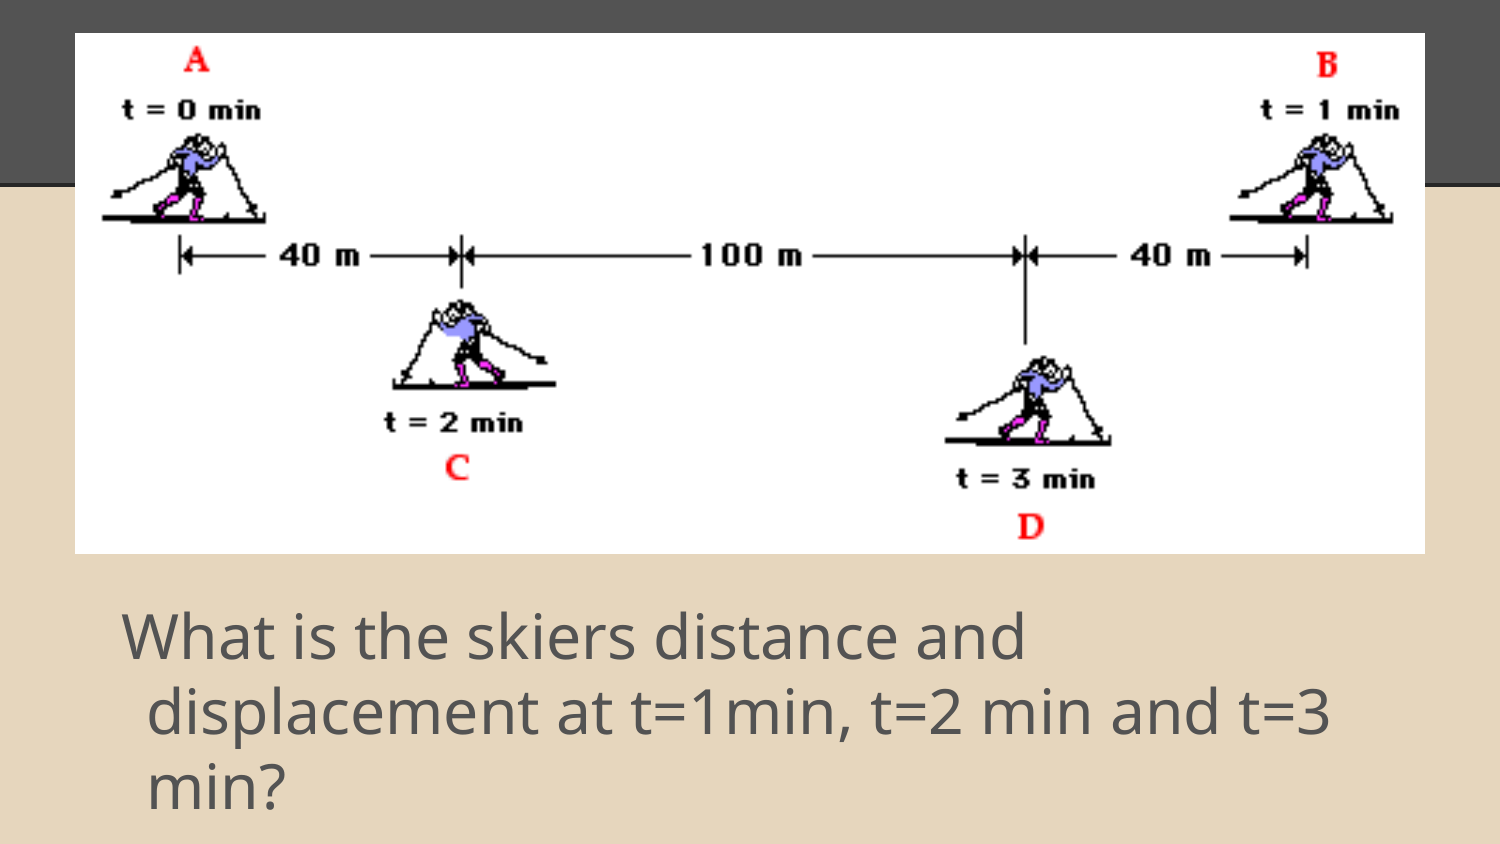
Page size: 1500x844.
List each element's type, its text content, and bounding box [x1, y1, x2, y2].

picture [74, 33, 1426, 555]
list What is the skiers distance and displacement at t=1min, t=2 min and t=3 min? [75, 581, 1425, 808]
